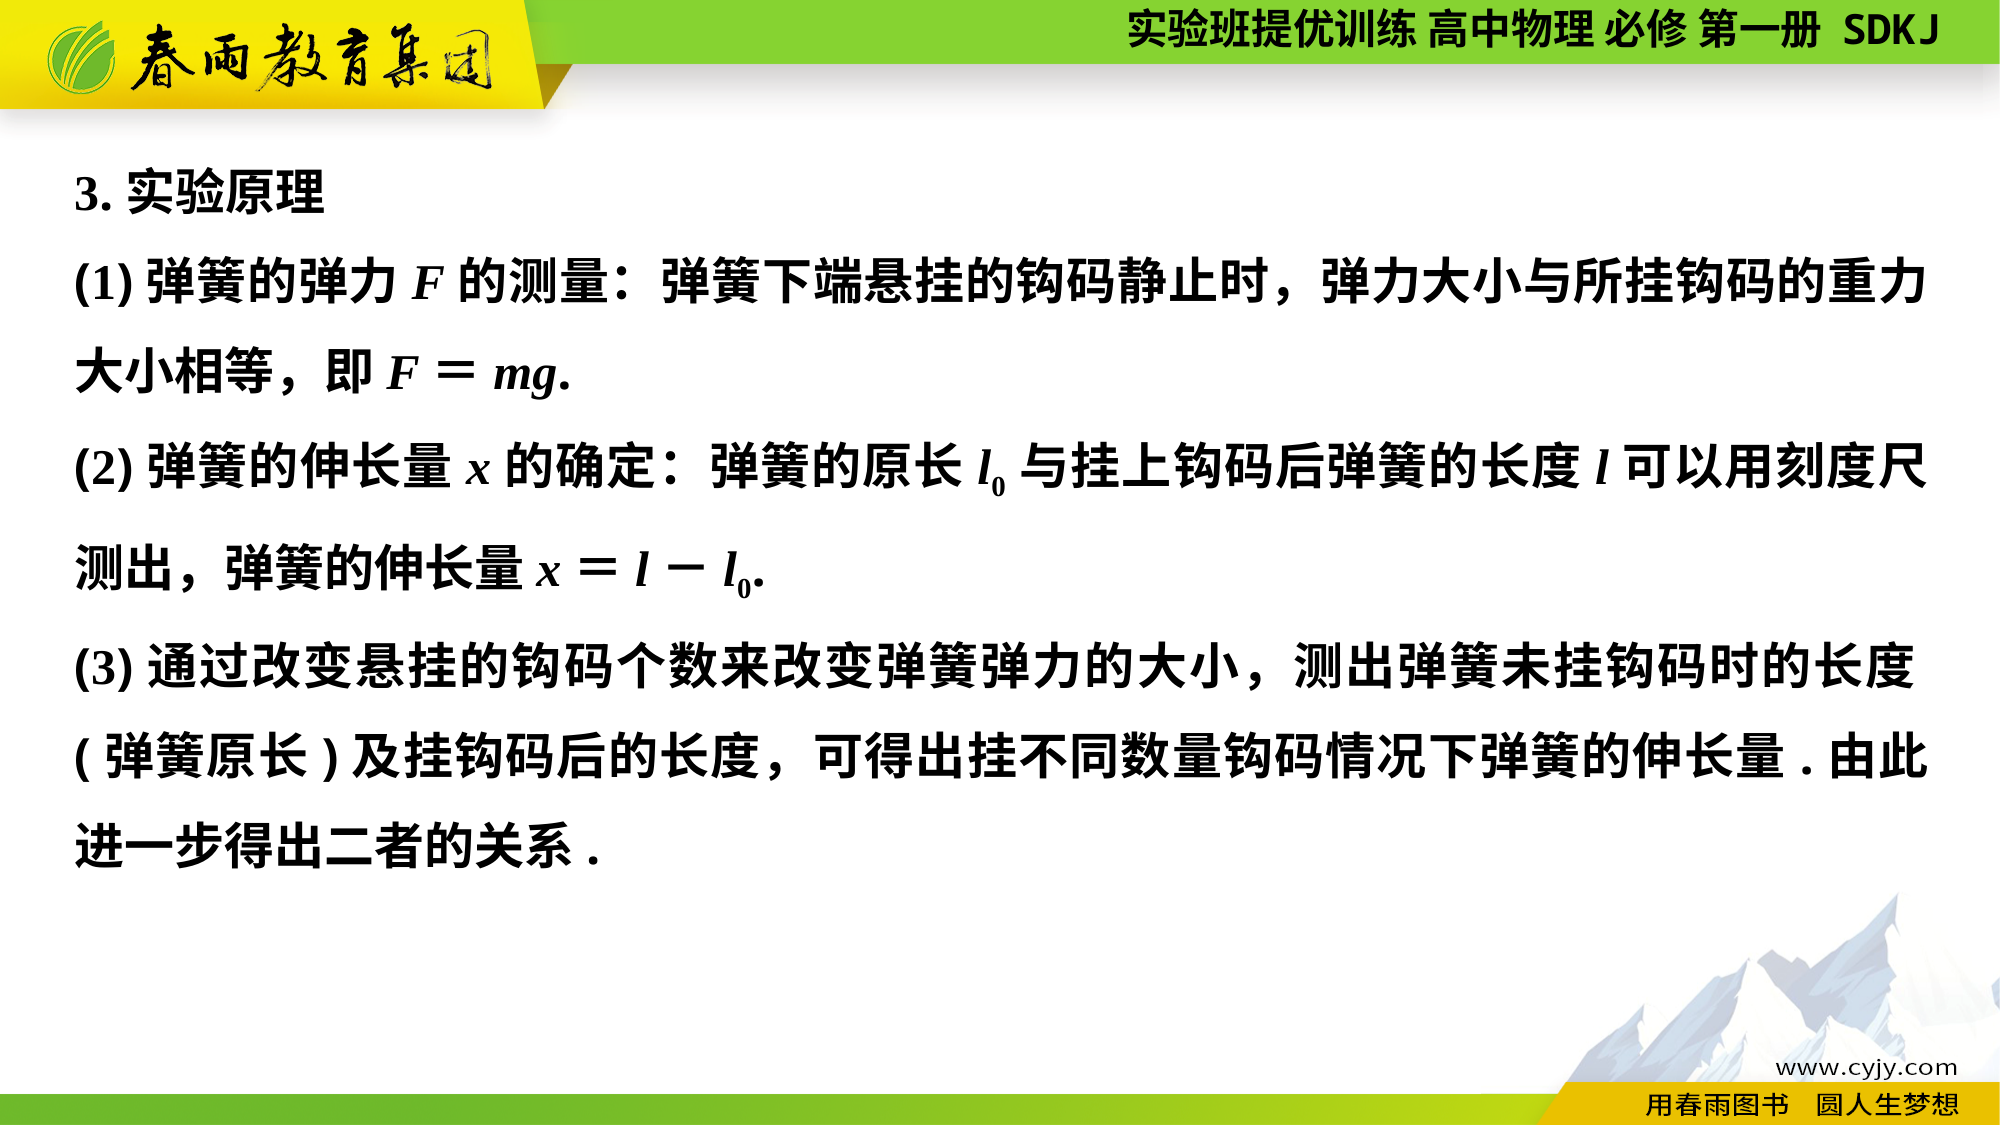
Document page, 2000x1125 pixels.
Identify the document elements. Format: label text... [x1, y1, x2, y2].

list 3.实验原理 (1)弹簧的弹力F的测量：弹簧下端悬挂的钩码静止时，弹力大小与所挂钩码的重力大小相等，即F＝mg. (2)弹簧的伸长量x的确定：弹簧的原长l0与挂上钩码后弹簧的长度l可以用刻度尺测出，弹簧的伸长量x＝l－l0. (3)通过改变悬挂的钩码个数来改变弹簧弹力的大小，测出弹簧未挂钩码时的长度(弹簧原长)及挂钩码后的长度，可得出挂不同数量钩码情况下弹簧的伸长量.由此进一步得出二者的关系. [59, 122, 1944, 854]
picture [0, 0, 2000, 1125]
